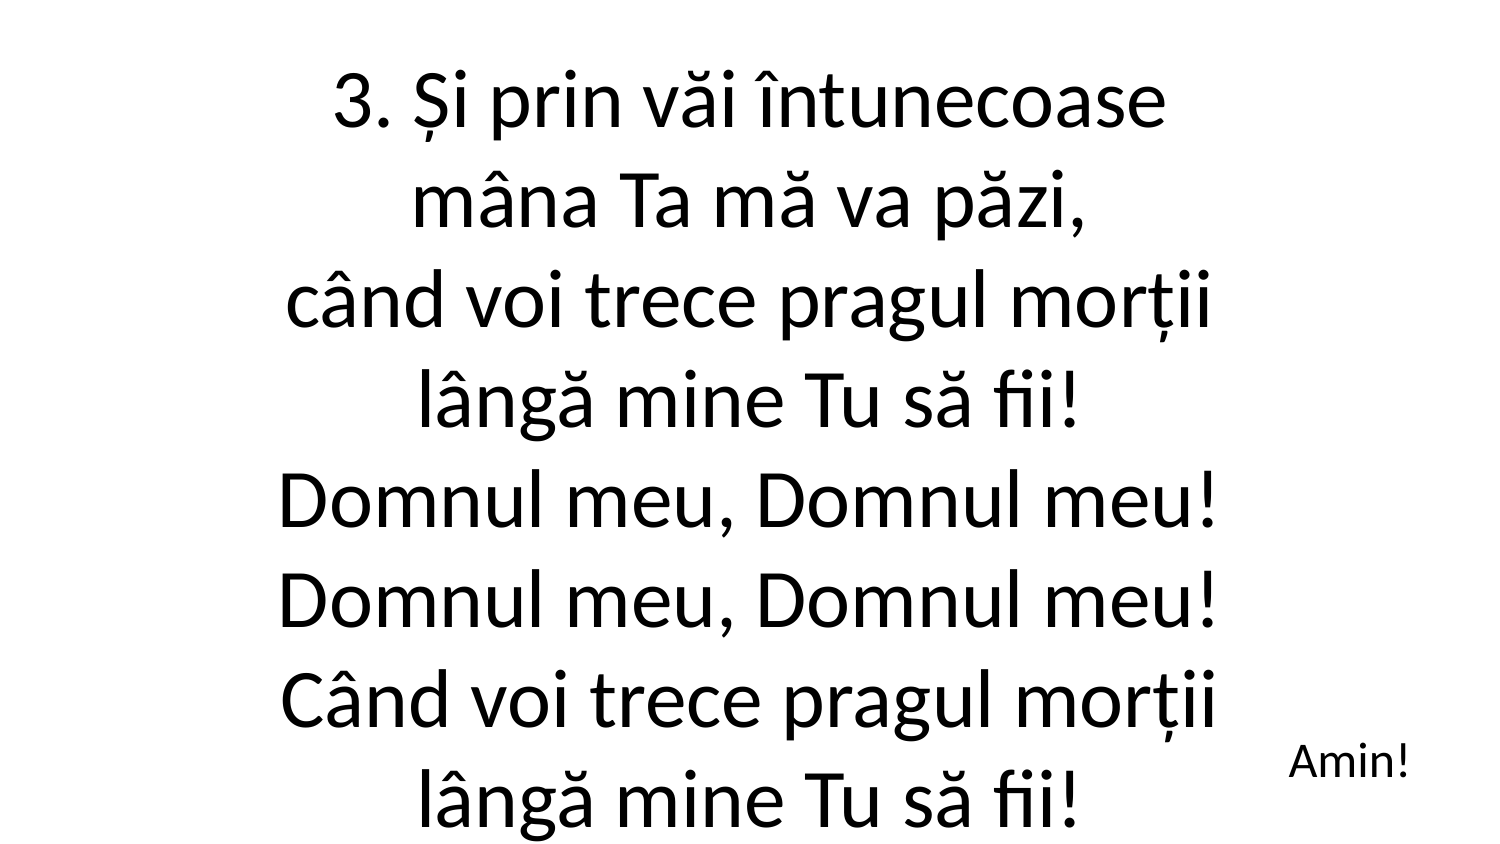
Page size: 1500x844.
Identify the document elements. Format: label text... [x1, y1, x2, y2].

text_box 3. Și prin văi întunecoase mâna Ta mă va păzi, când voi trece pragul morții lângă mine Tu să fii! Domnul meu, Domnul meu! Domnul meu, Domnul meu! Când voi trece pragul morții lângă mine Tu să fii! [263, 0, 1237, 844]
text_box Amin! [1273, 674, 1427, 795]
